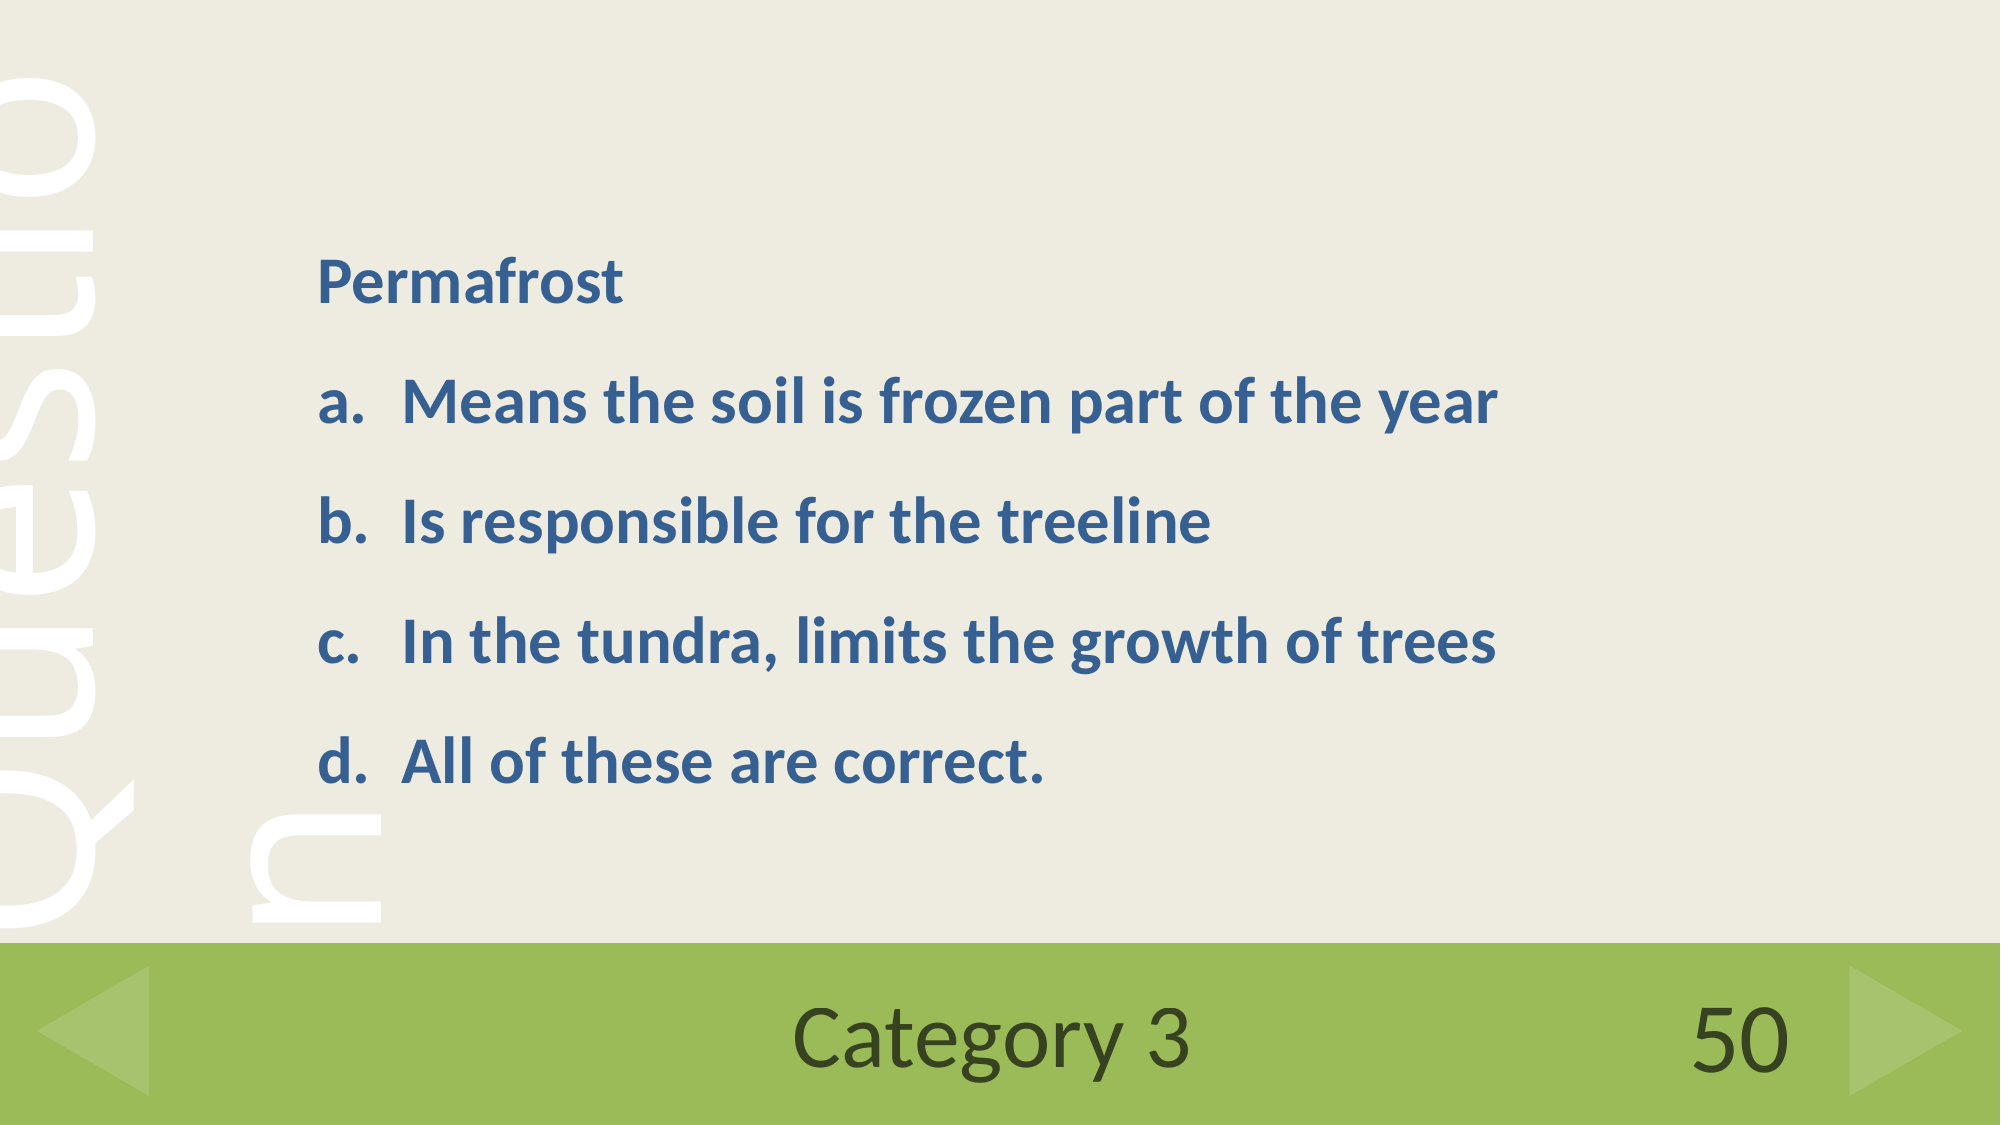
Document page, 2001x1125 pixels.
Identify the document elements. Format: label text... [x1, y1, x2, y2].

list Permafrost Means the soil is frozen part of the year Is responsible for the treeline In the tundra, limits the growth of trees All of these are correct. [302, 139, 1866, 854]
title Category 3 [92, 937, 1893, 1125]
